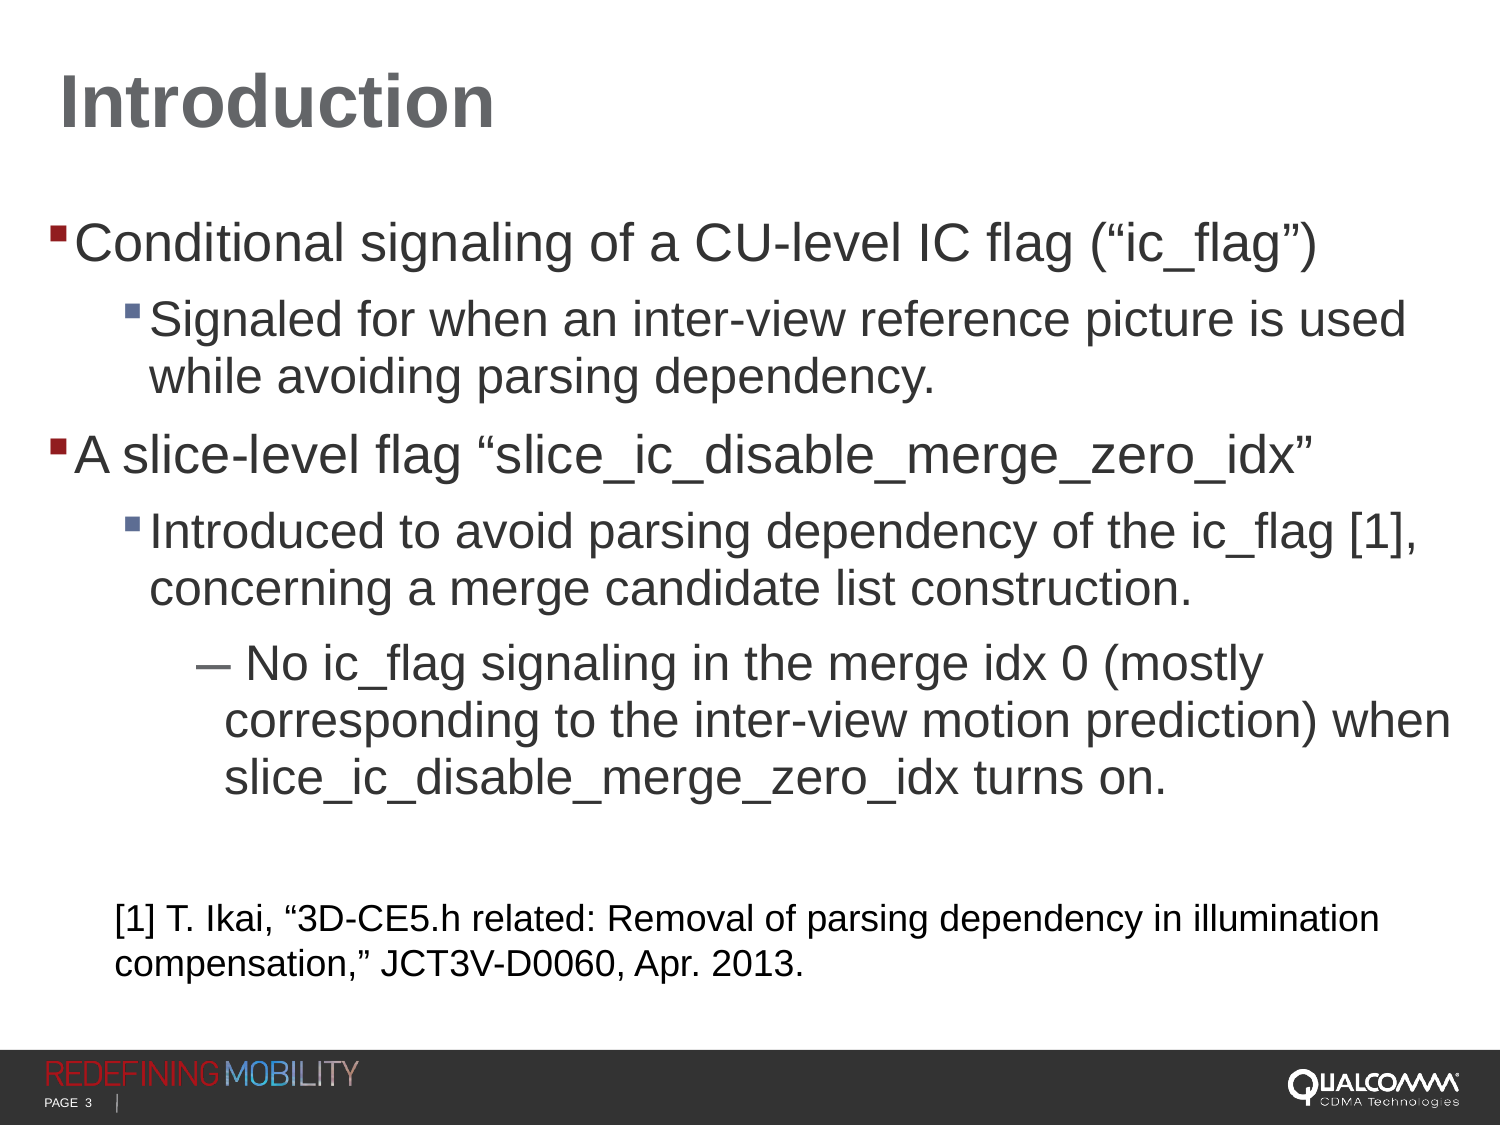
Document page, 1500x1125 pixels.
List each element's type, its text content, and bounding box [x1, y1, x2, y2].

picture [1278, 1058, 1478, 1114]
picture [31, 1049, 369, 1098]
title Introduction [44, 59, 1483, 152]
list Conditional signaling of a CU-level IC flag (“ic_flag”) Signaled for when an inter-view reference picture is used while avoiding parsing dependency. A slice-level flag “slice_ic_disable_merge_zero_idx” Introduced to avoid parsing dependency of the ic_flag [1], concerning a merge candidate list construction. No ic_flag signaling in the merge idx 0 (mostly corresponding to the inter-view motion prediction) when slice_ic_disable_merge_zero_idx turns on. [30, 204, 1469, 1024]
text_box [1] T. Ikai, “3D-CE5.h related: Removal of parsing dependency in illumination compensation,” JCT3V-D0060, Apr. 2013. [99, 886, 1500, 991]
